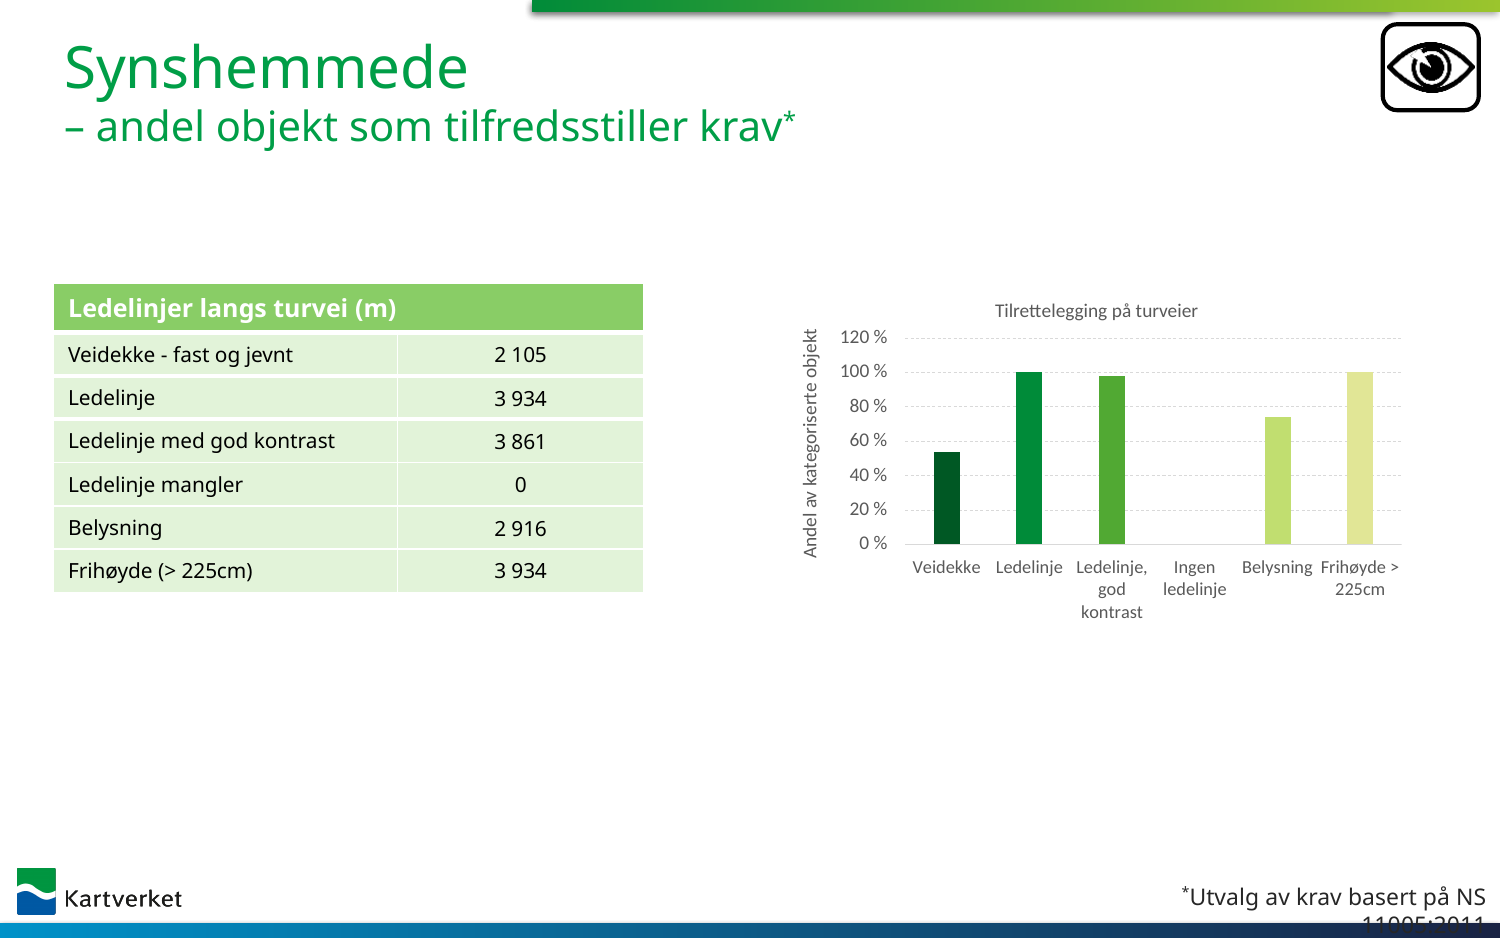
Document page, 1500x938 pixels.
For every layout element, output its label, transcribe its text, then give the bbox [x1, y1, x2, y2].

table_cell 3 861 [398, 421, 643, 462]
table_cell 2 916 [398, 507, 643, 548]
text_box *Utvalg av krav basert på NS 11005:2011 [1068, 873, 1500, 938]
table_cell 3 934 [398, 378, 643, 417]
table_cell 2 105 [398, 335, 643, 374]
table_cell Ledelinje med god kontrast [54, 421, 397, 462]
table_cell Belysning [54, 507, 397, 548]
table_header Ledelinjer langs turvei (m) [54, 284, 643, 330]
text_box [1382, 24, 1480, 111]
table_cell 3 934 [398, 550, 643, 592]
table_cell Frihøyde (> 225cm) [54, 550, 397, 592]
table_cell Ledelinje mangler [54, 463, 397, 505]
table_cell Veidekke - fast og jevnt [54, 335, 397, 374]
picture [791, 291, 1402, 630]
text_box Synshemmede – andel objekt som tilfredsstiller krav* [49, 24, 1431, 158]
table_cell 0 [398, 463, 643, 505]
table_cell Ledelinje [54, 378, 397, 417]
